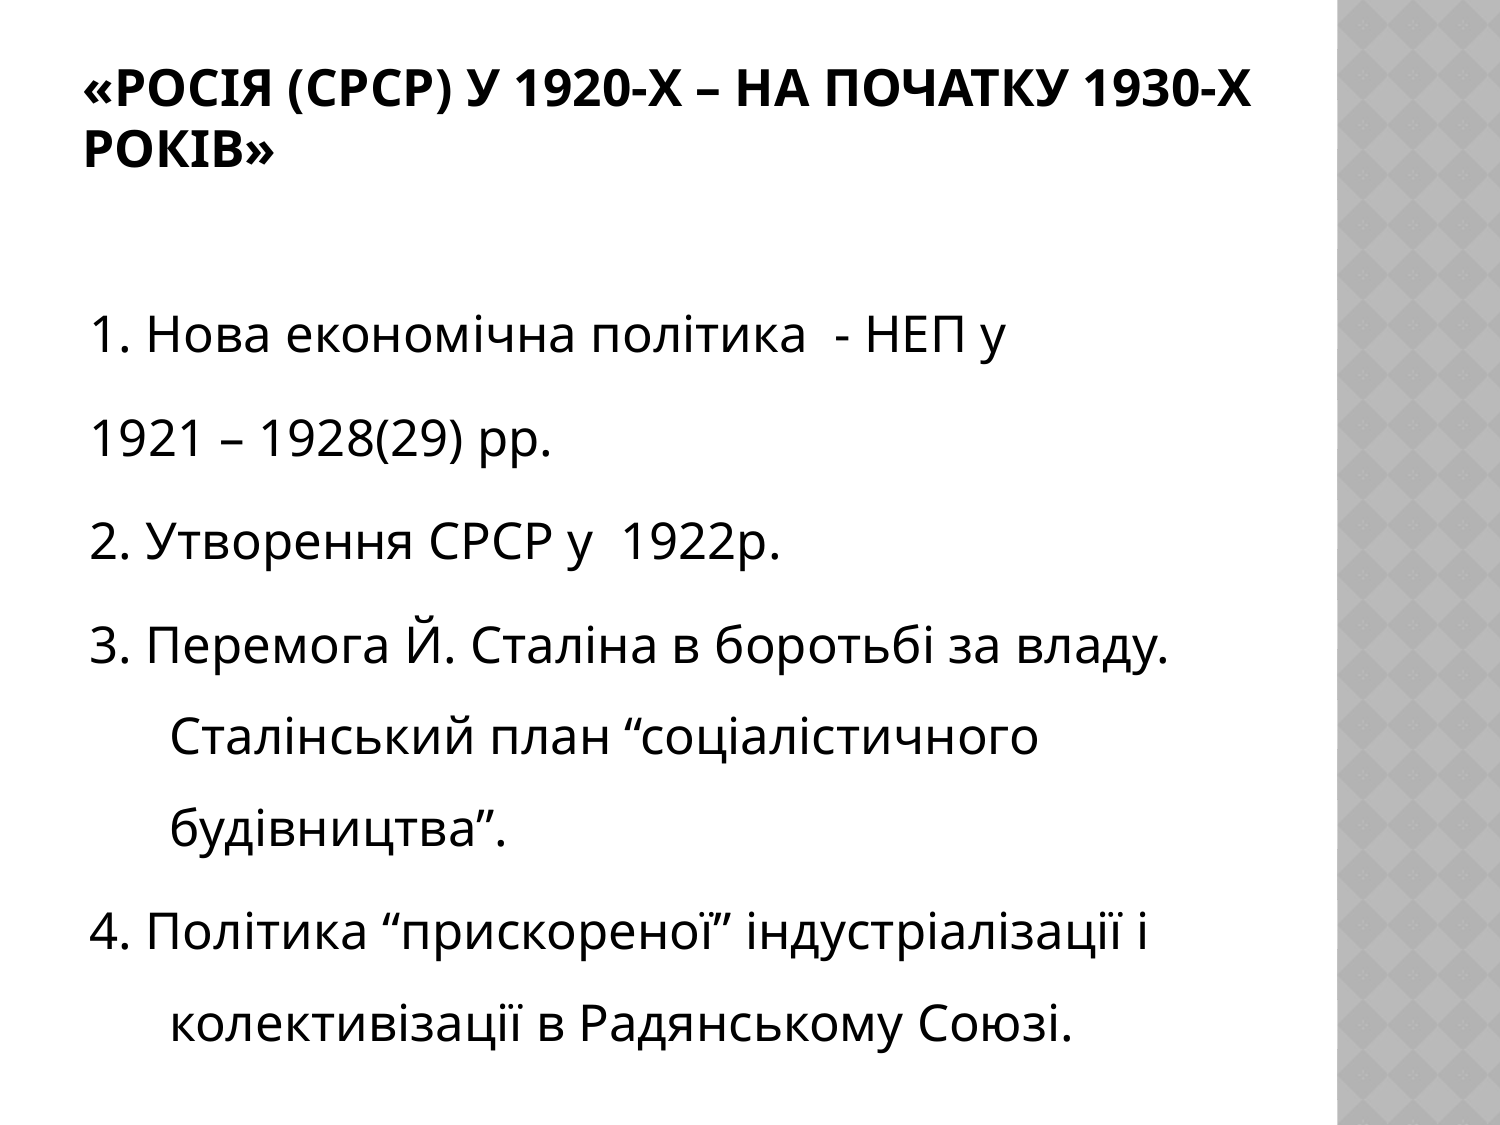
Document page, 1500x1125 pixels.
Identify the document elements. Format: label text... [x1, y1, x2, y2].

list 1. Нова економічна політика - НЕП у 1921 – 1928(29) рр. 2. Утворення СРСР у 1922р. 3. Перемога Й. Сталіна в боротьбі за владу. Сталінський план “соціалістичного будівництва”. 4. Політика “прискореної” індустріалізації і колективізації в Радянському Союзі. [75, 264, 1263, 1059]
title «РОСІЯ (СРСР) У 1920-х – НА ПОЧАТКУ 1930-Х РОКІВ» [75, 52, 1263, 240]
